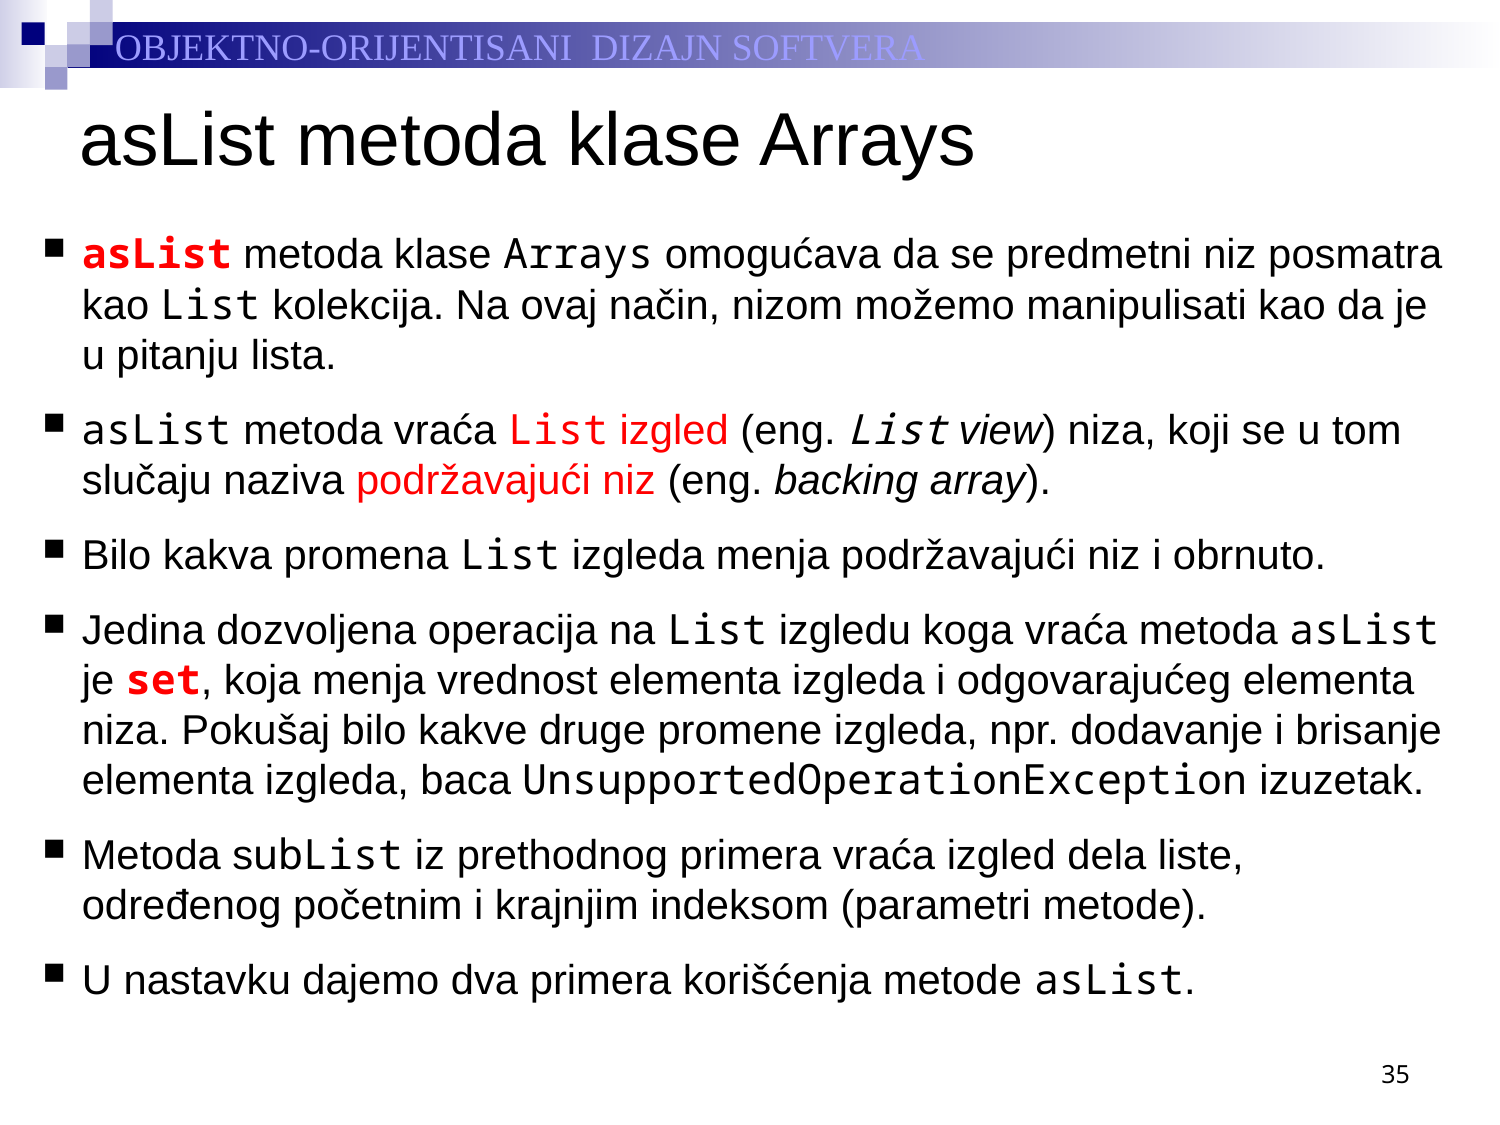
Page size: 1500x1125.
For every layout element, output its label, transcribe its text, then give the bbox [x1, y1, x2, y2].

text_box asList metoda klase Arrays omogućava da se predmetni niz posmatra kao List kolekcija. Na ovaj način, nizom možemo manipulisati kao da je u pitanju lista. asList metoda vraća List izgled (eng. List view) niza, koji se u tom slučaju naziva podržavajući niz (eng. backing array). Bilo kakva promena List izgleda menja podržavajući niz i obrnuto. Jedina dozvoljena operacija na List izgledu koga vraća metoda asList je set, koja menja vrednost elementa izgleda i odgovarajućeg elementa niza. Pokušaj bilo kakve druge promene izgleda, npr. dodavanje i brisanje elementa izgleda, baca UnsupportedOperationException izuzetak. Metoda subList iz prethodnog primera vraća izgled dela liste, određenog početnim i krajnjim indeksom (parametri metode). U nastavku dajemo dva primera korišćenja metode asList. [27, 219, 1459, 1012]
title asList metoda klase Arrays [64, 86, 1022, 185]
slide_number 35 [1074, 1024, 1426, 1101]
